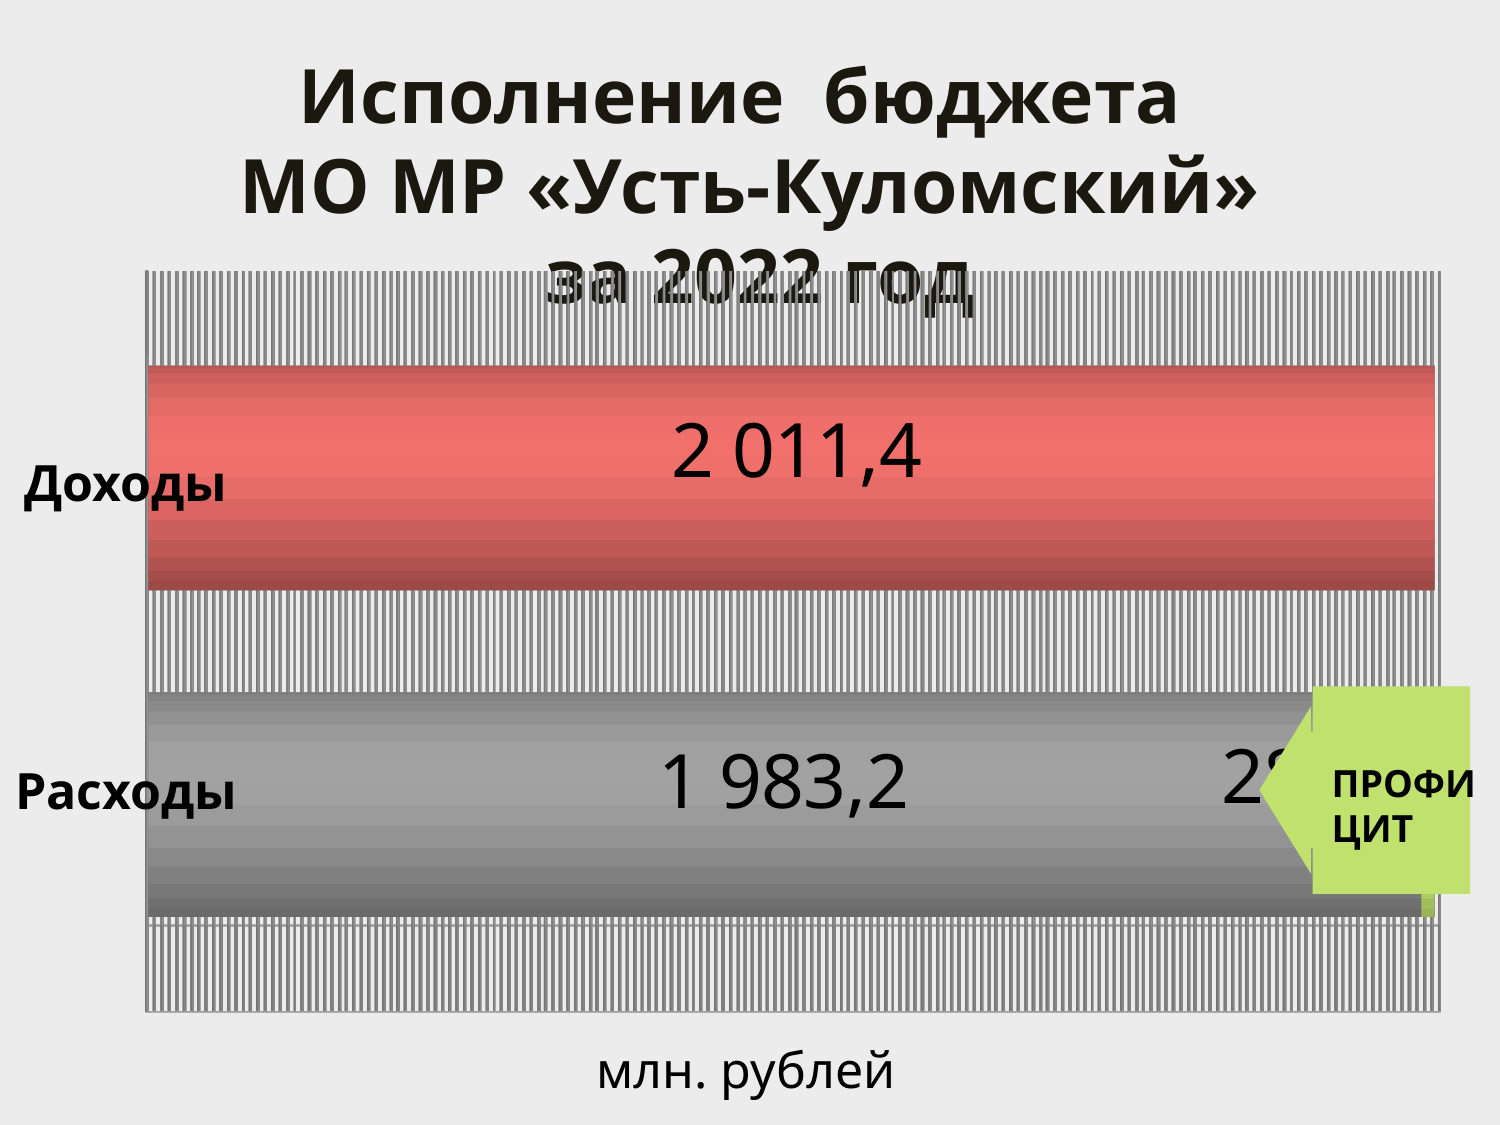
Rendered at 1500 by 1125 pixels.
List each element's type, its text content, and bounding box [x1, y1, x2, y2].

title Исполнение бюджета МО МР «Усть-Куломский» за 2022 год [0, 196, 1500, 266]
chart [0, 266, 1500, 1114]
